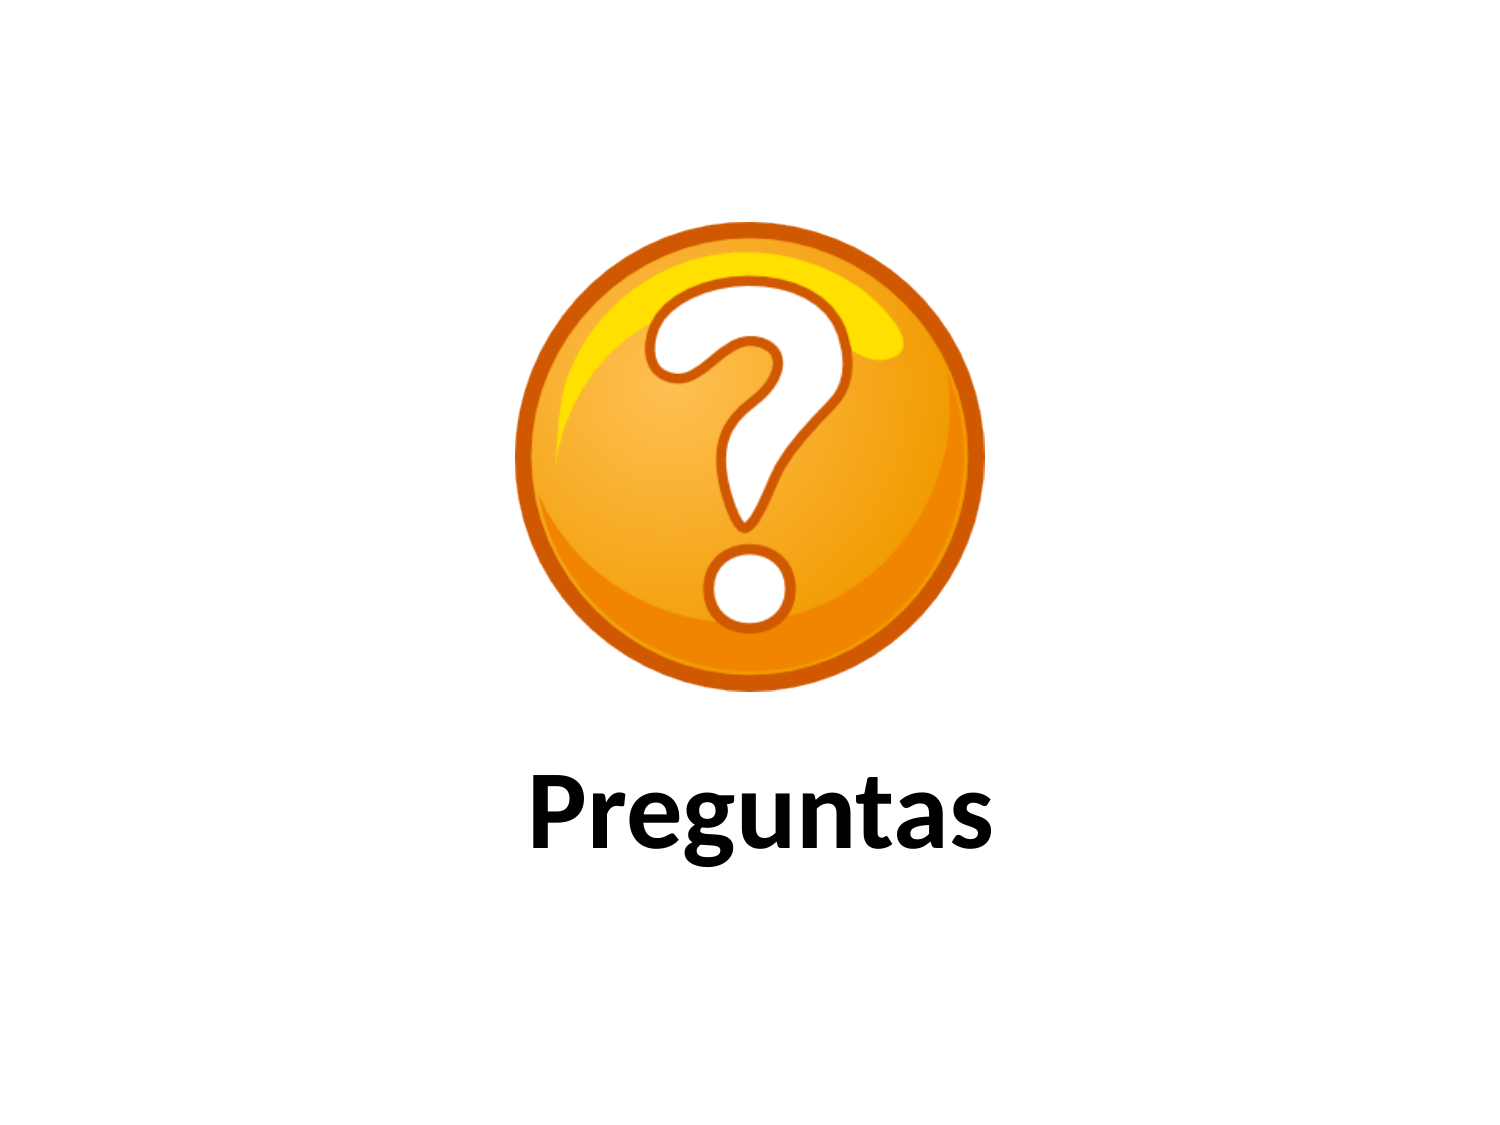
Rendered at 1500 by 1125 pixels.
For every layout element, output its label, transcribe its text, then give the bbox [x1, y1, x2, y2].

picture [515, 222, 985, 692]
text_box Preguntas [512, 728, 1010, 879]
